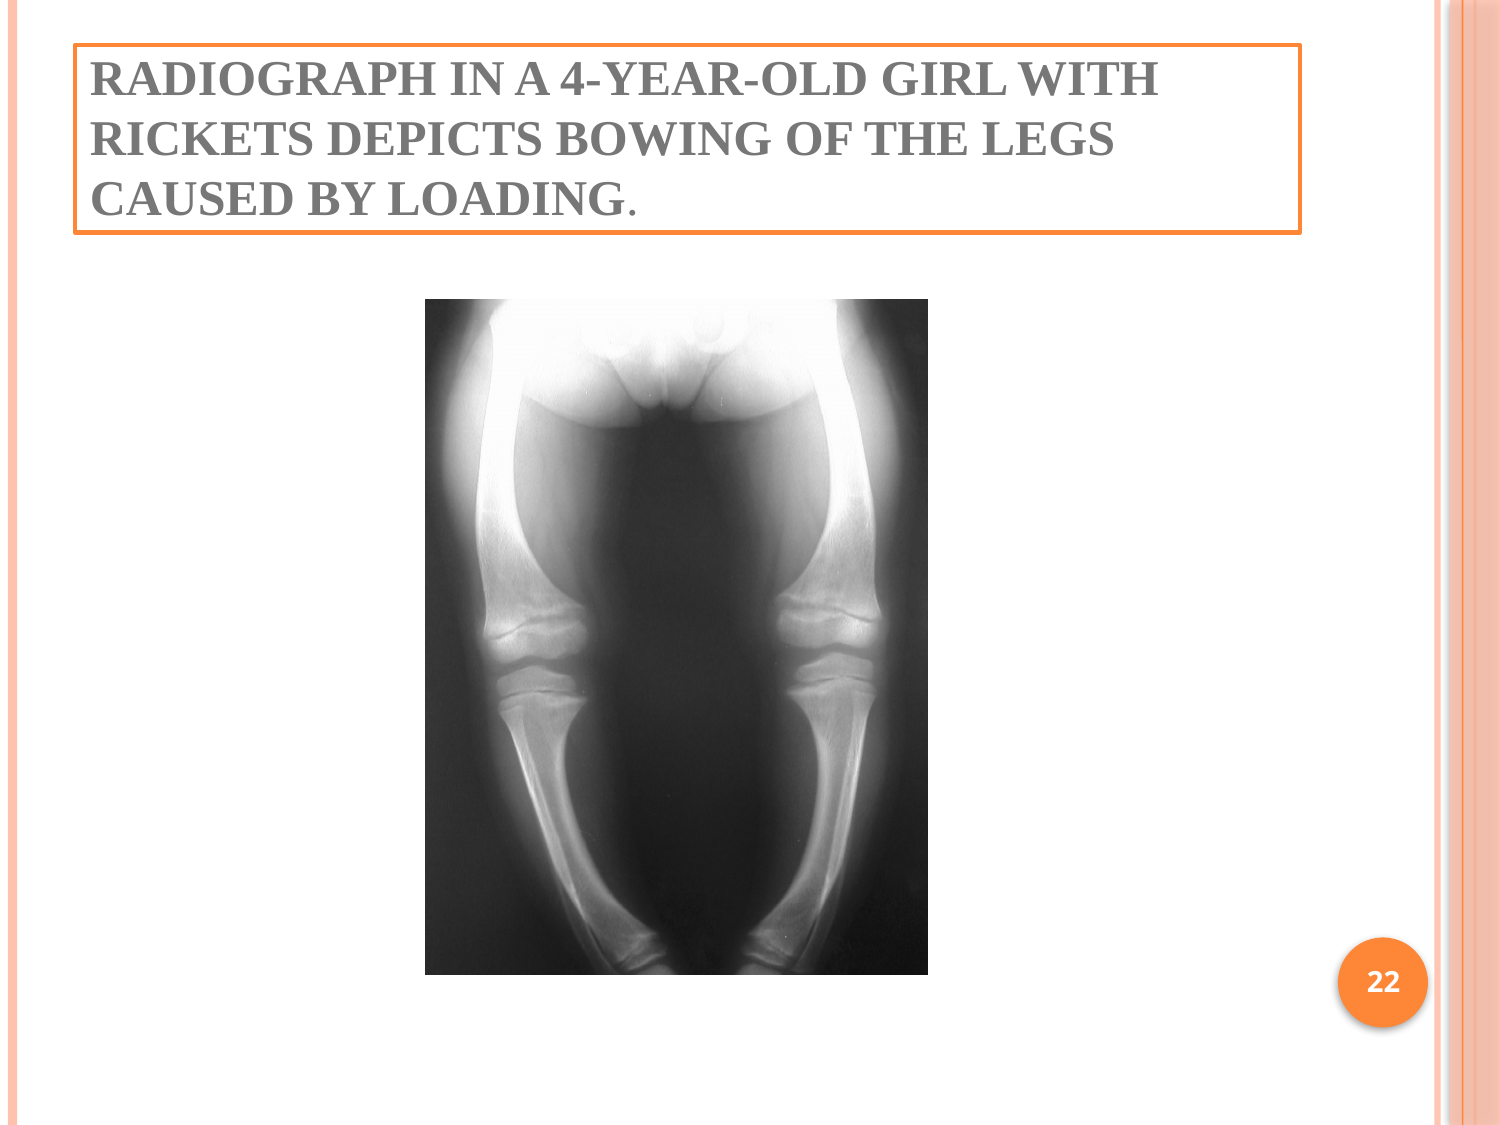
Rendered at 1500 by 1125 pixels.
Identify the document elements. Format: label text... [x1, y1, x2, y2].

picture [424, 299, 929, 976]
slide_number 22 [1333, 940, 1434, 1027]
title Radiograph in a 4-year-old girl with rickets depicts bowing of the legs caused by loading. [73, 43, 1302, 235]
